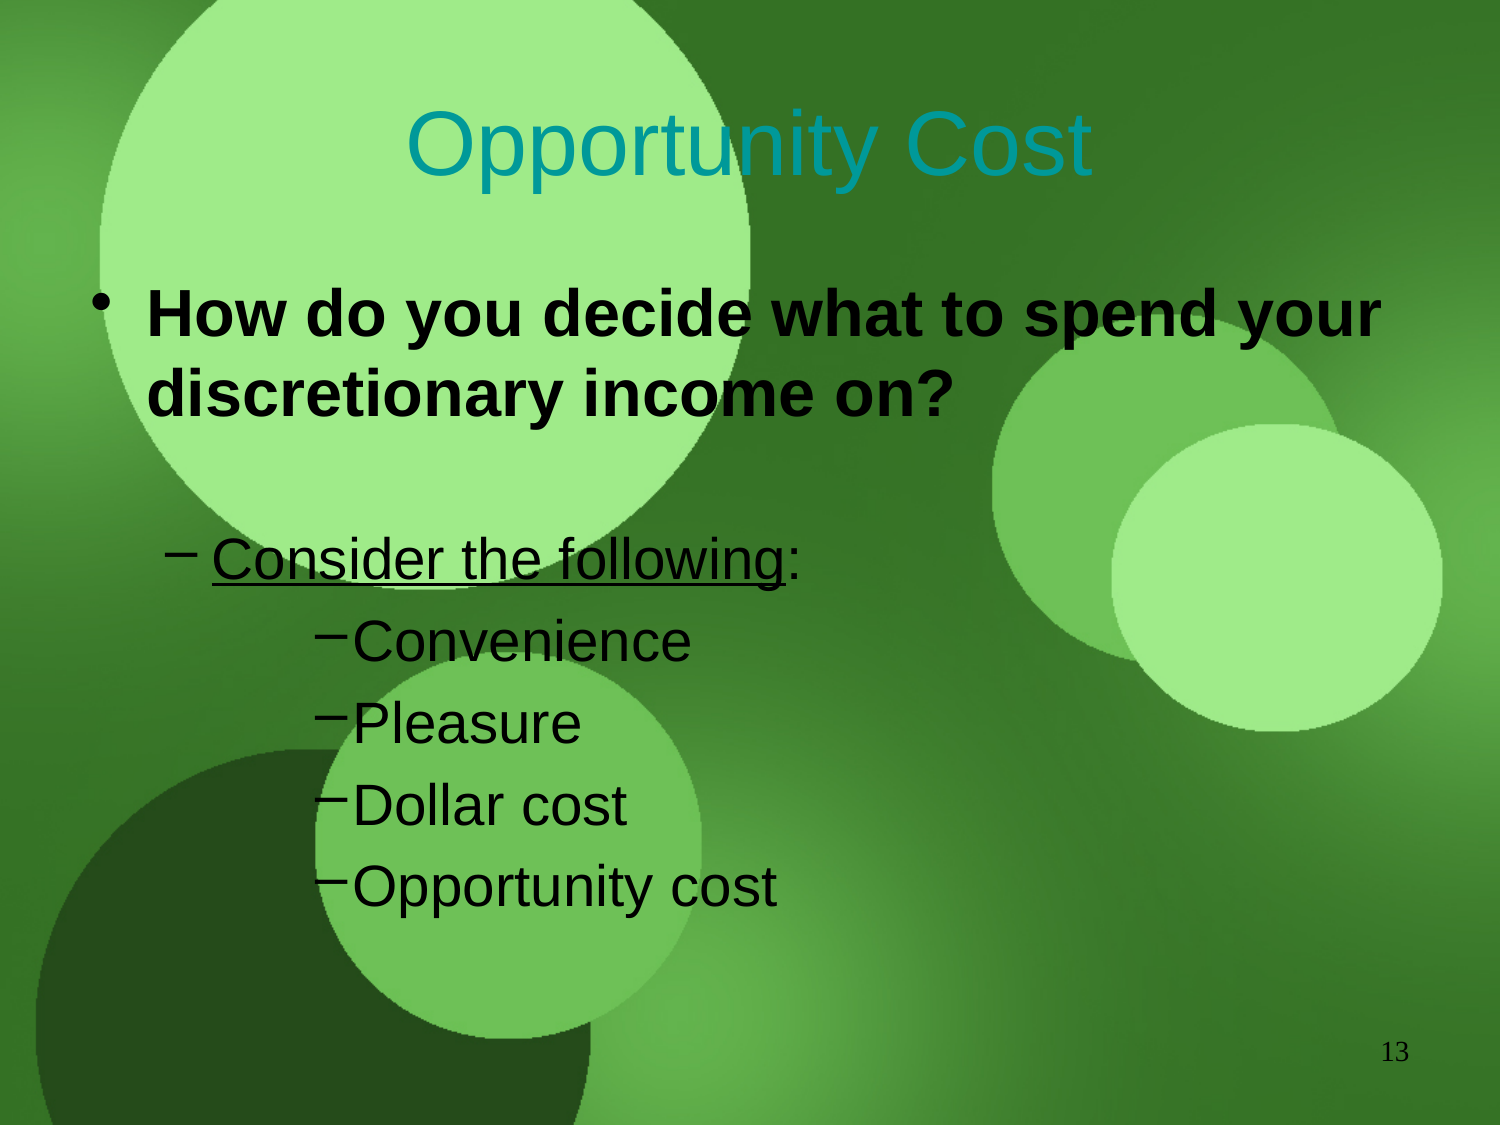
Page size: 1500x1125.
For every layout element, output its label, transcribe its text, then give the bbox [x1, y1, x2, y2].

picture [0, 0, 1500, 1125]
list How do you decide what to spend your discretionary income on? Consider the following: Convenience Pleasure Dollar cost Opportunity cost [74, 262, 1426, 1006]
title Opportunity Cost [74, 44, 1426, 233]
slide_number 13 [1074, 1024, 1426, 1103]
